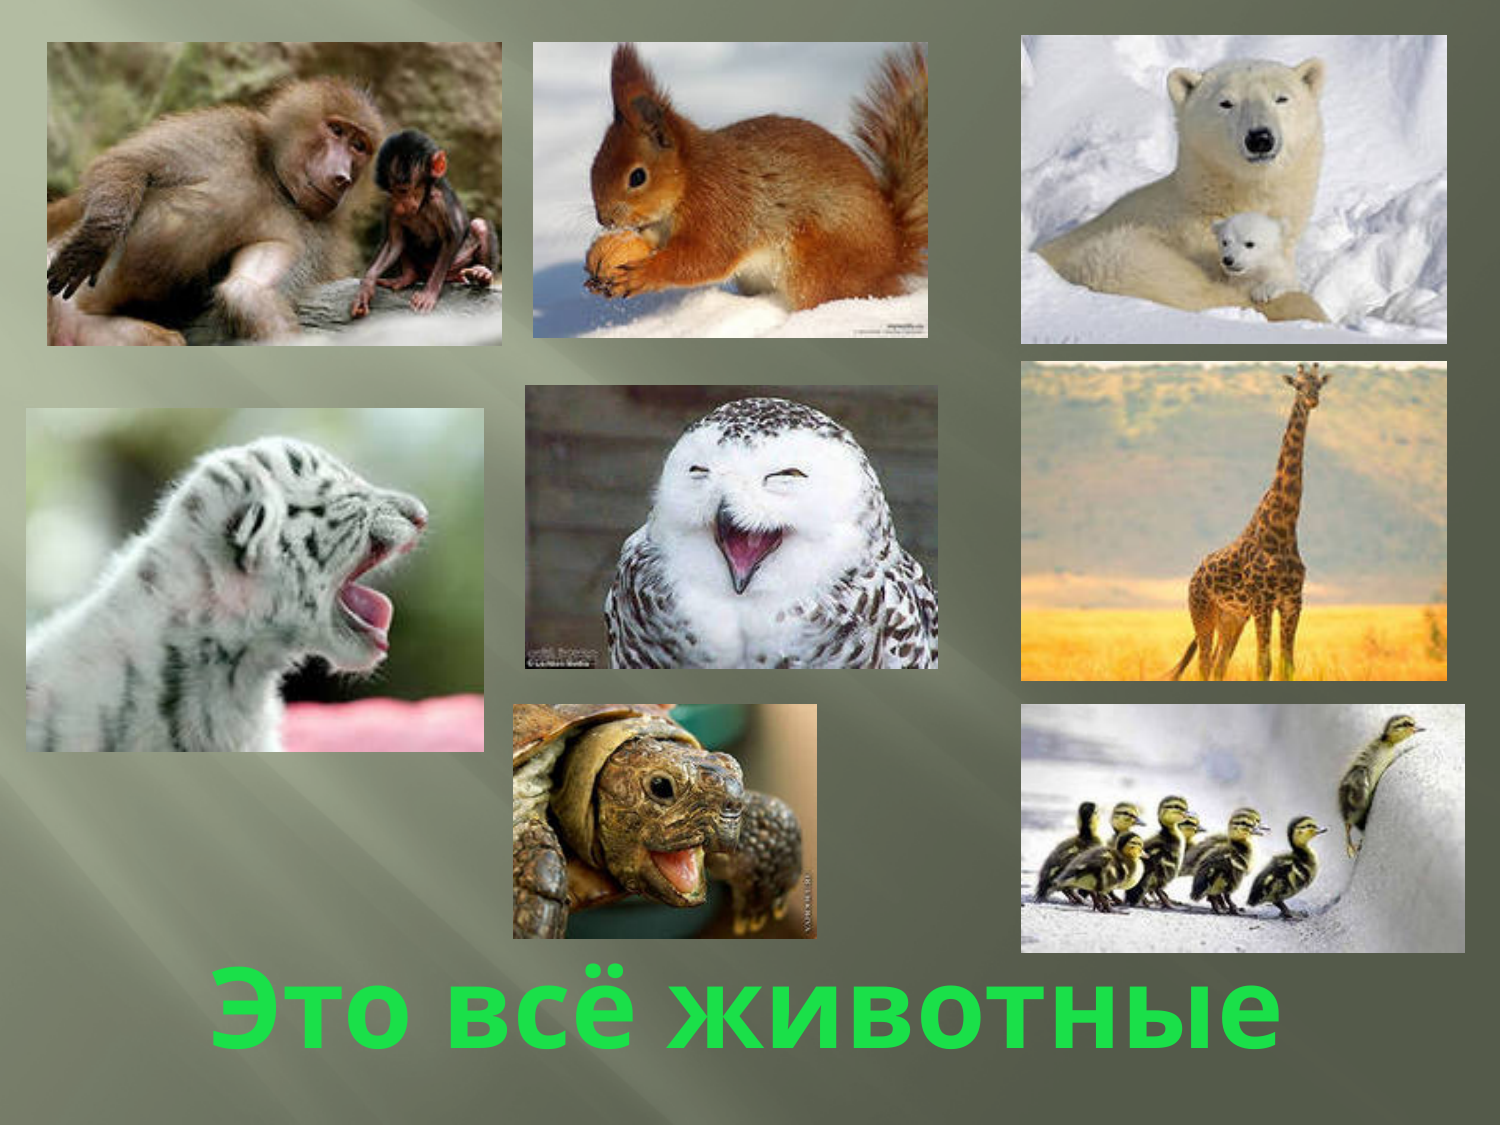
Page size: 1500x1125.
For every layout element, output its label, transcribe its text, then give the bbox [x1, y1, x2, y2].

picture [1021, 703, 1466, 953]
picture [533, 42, 928, 339]
picture [524, 384, 938, 670]
picture [1021, 34, 1448, 344]
picture [26, 408, 484, 752]
picture [513, 703, 818, 940]
picture [1021, 361, 1448, 682]
text_box Это всё животные [193, 928, 1300, 1079]
picture [46, 42, 503, 347]
